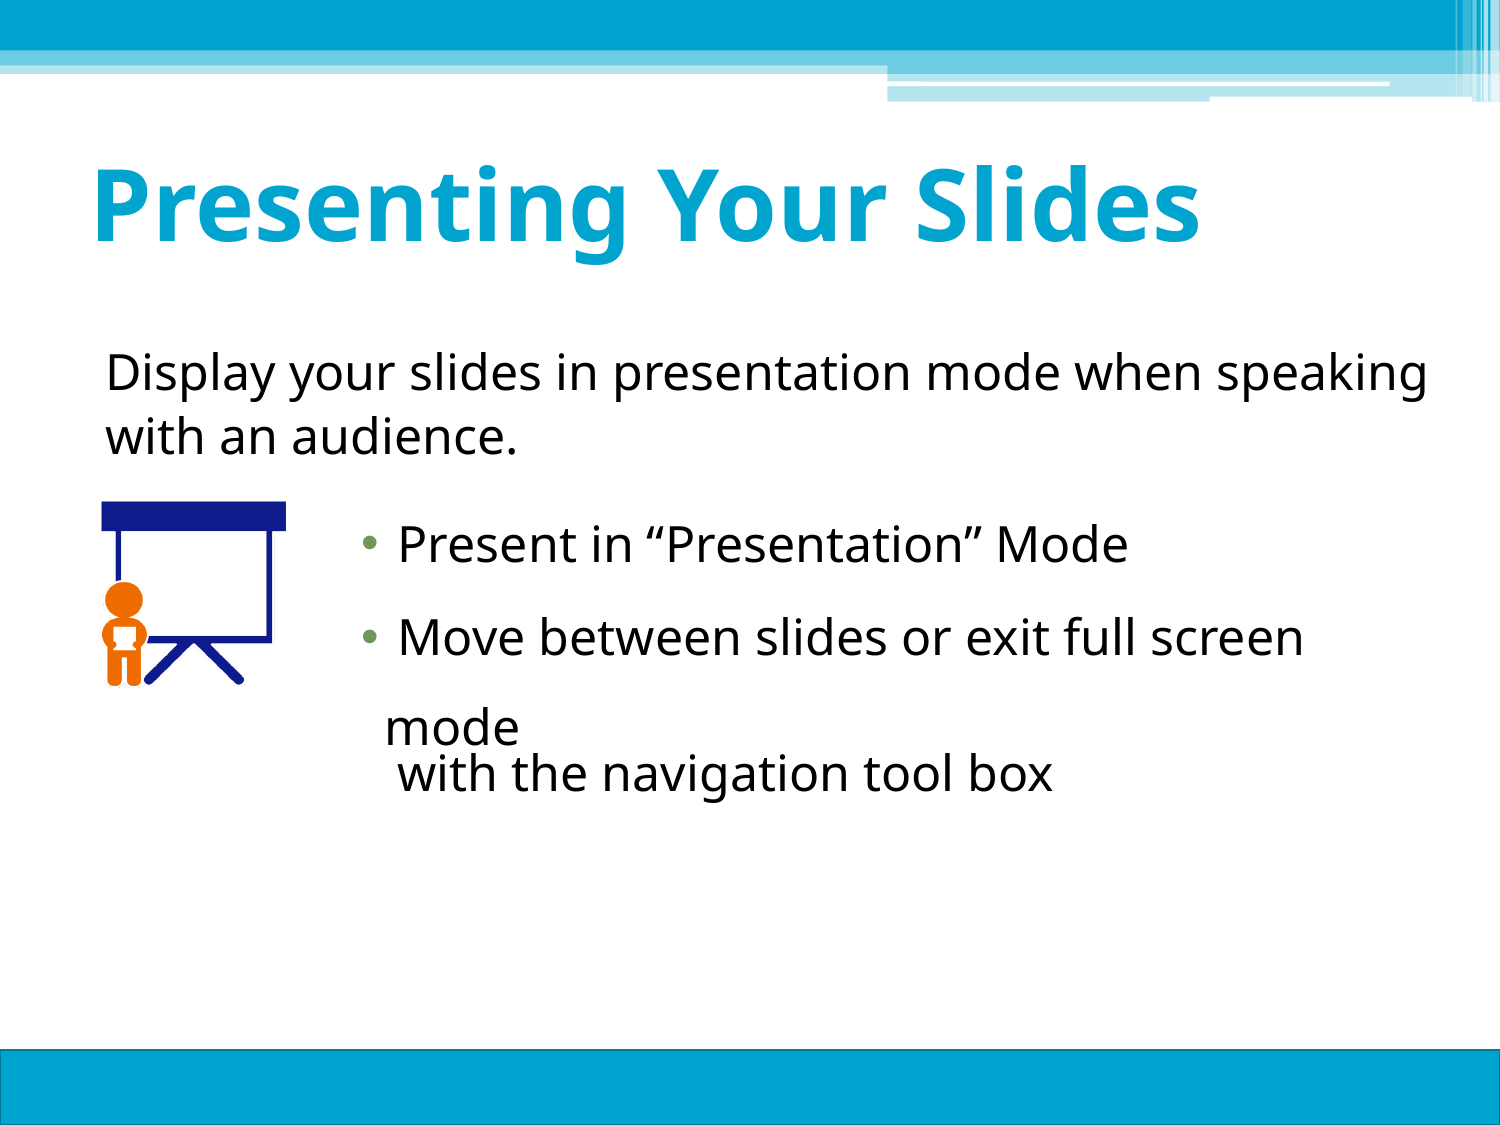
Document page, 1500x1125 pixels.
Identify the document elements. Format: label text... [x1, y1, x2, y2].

list Display your slides in presentation mode when speaking with an audience. [69, 333, 1463, 496]
text_box Present in “Presentation” Mode Move between slides or exit full screen mode with the navigation tool box [324, 474, 1438, 1063]
picture [99, 499, 288, 688]
title Presenting Your Slides [75, 115, 1418, 288]
text_box [0, 1049, 1500, 1125]
